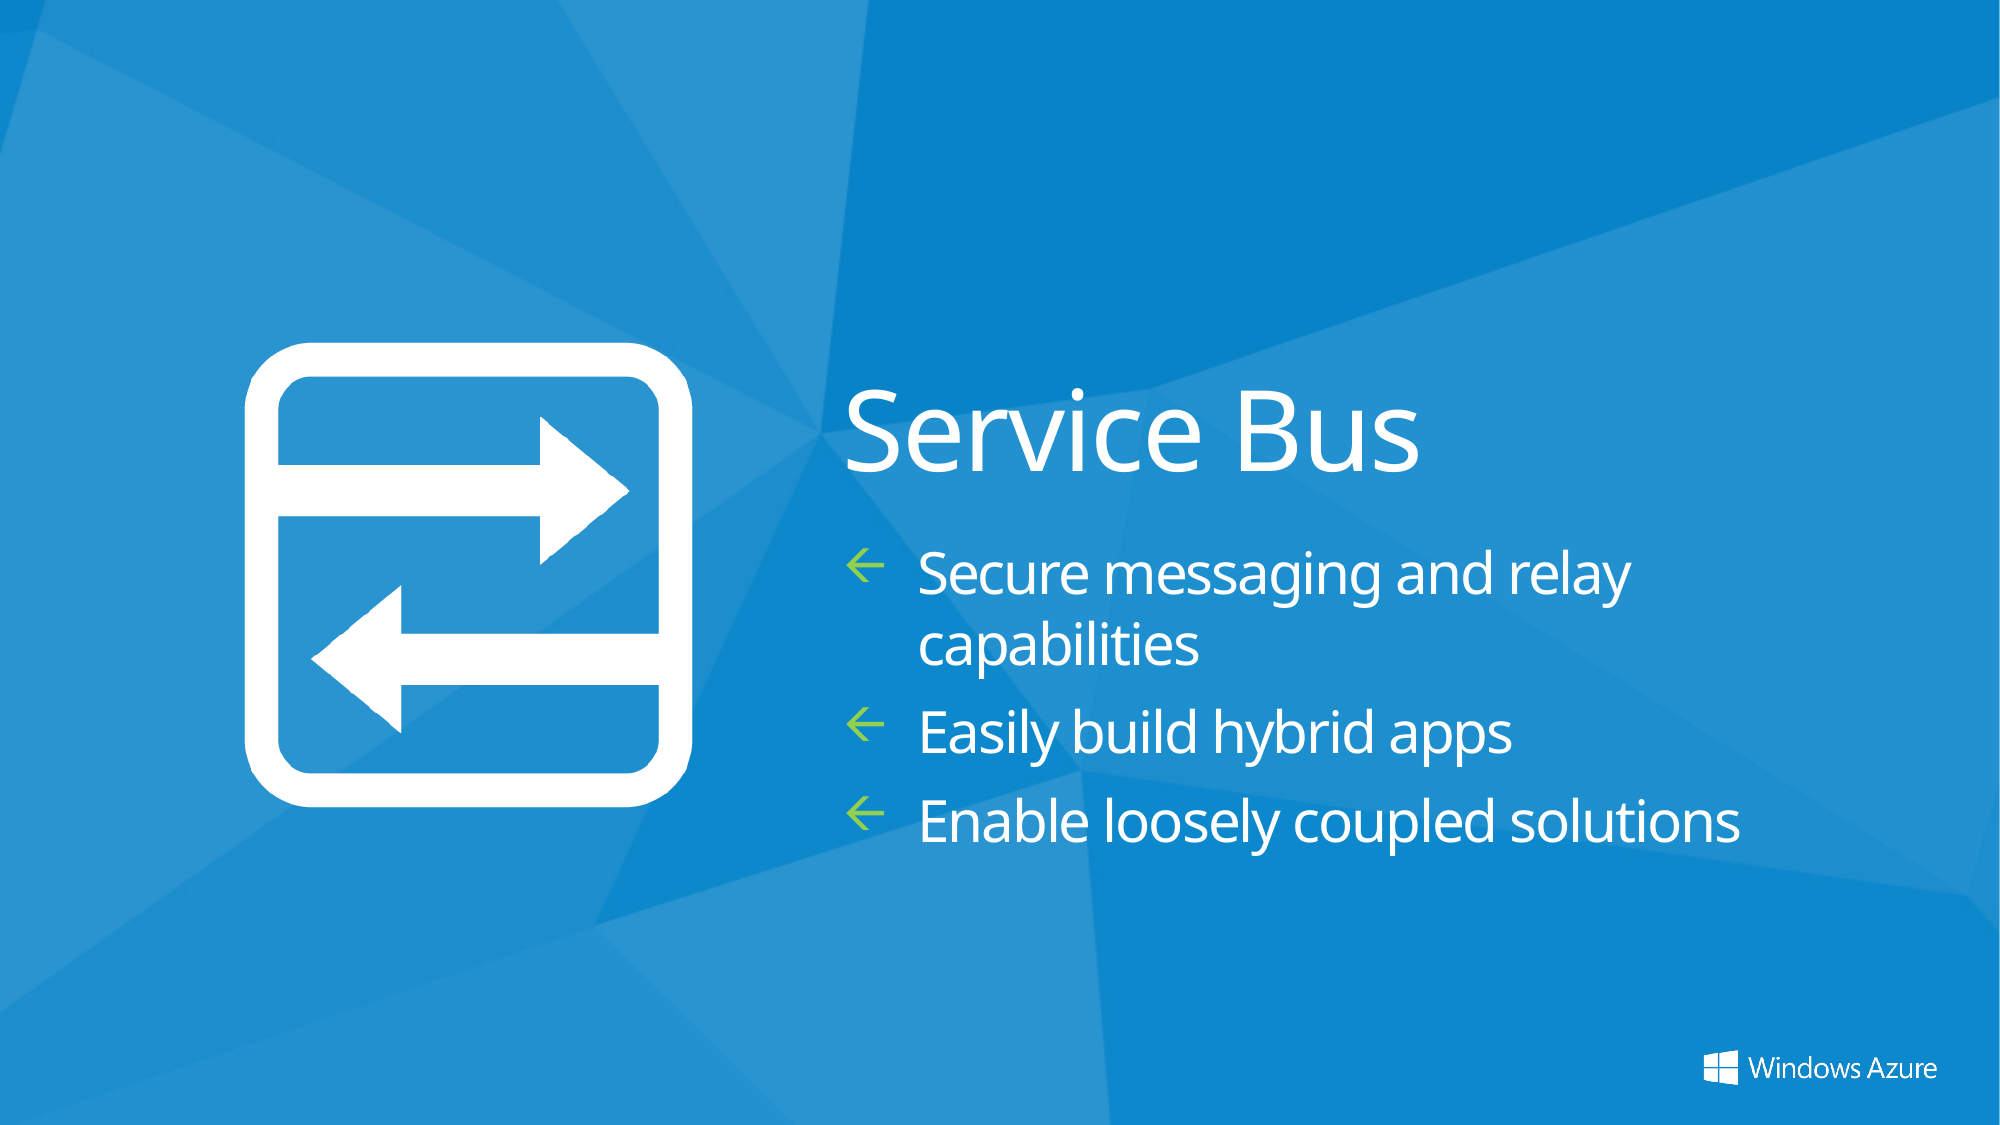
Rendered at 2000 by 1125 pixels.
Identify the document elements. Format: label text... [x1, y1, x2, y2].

text_box Service Bus [842, 374, 1888, 496]
picture [0, 0, 2000, 1125]
list Secure messaging and relay capabilities Easily build hybrid apps Enable loosely coupled solutions [841, 536, 1863, 970]
